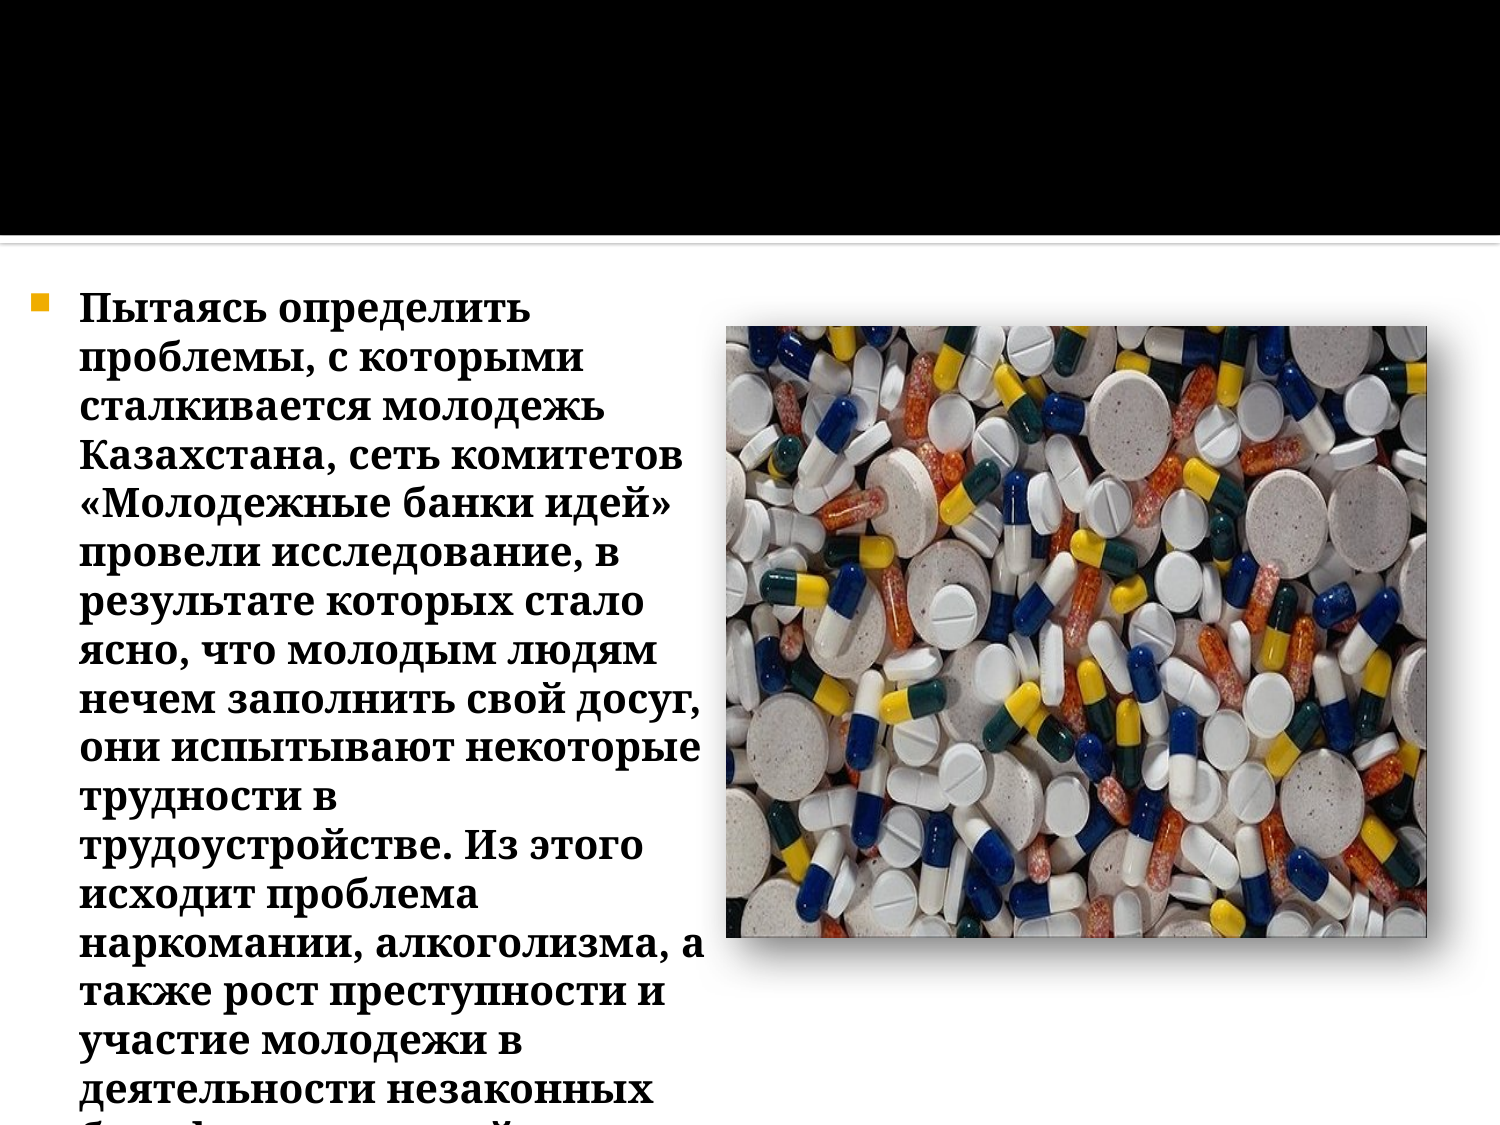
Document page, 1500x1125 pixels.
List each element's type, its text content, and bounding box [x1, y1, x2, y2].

list Пытаясь определить проблемы, с которыми сталкивается молодежь Казахстана, сеть комитетов «Молодежные банки идей» провели исследование, в результате которых стало ясно, что молодым людям нечем заполнить свой досуг, они испытывают некоторые трудности в трудоустройстве. Из этого исходит проблема наркомании, алкоголизма, а также рост преступности и участие молодежи в деятельности незаконных бандформирований. [0, 267, 734, 1125]
picture [726, 326, 1427, 938]
